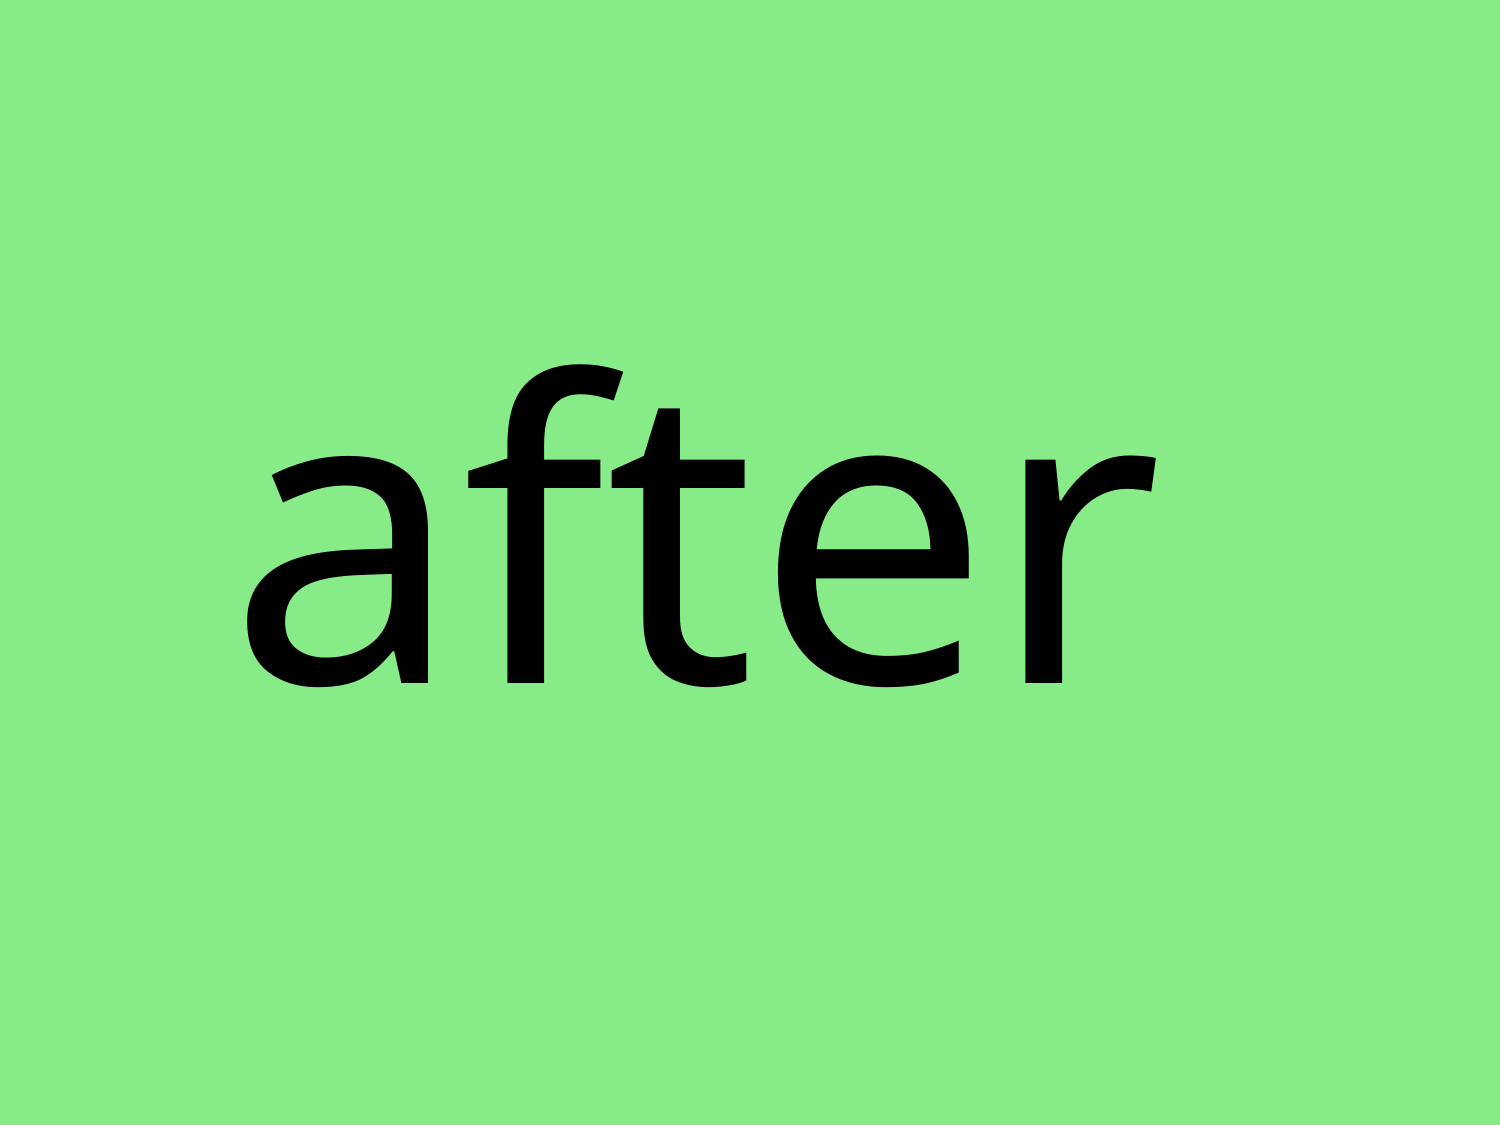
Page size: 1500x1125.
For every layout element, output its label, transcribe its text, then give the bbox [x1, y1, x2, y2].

text_box after [41, 259, 1459, 775]
